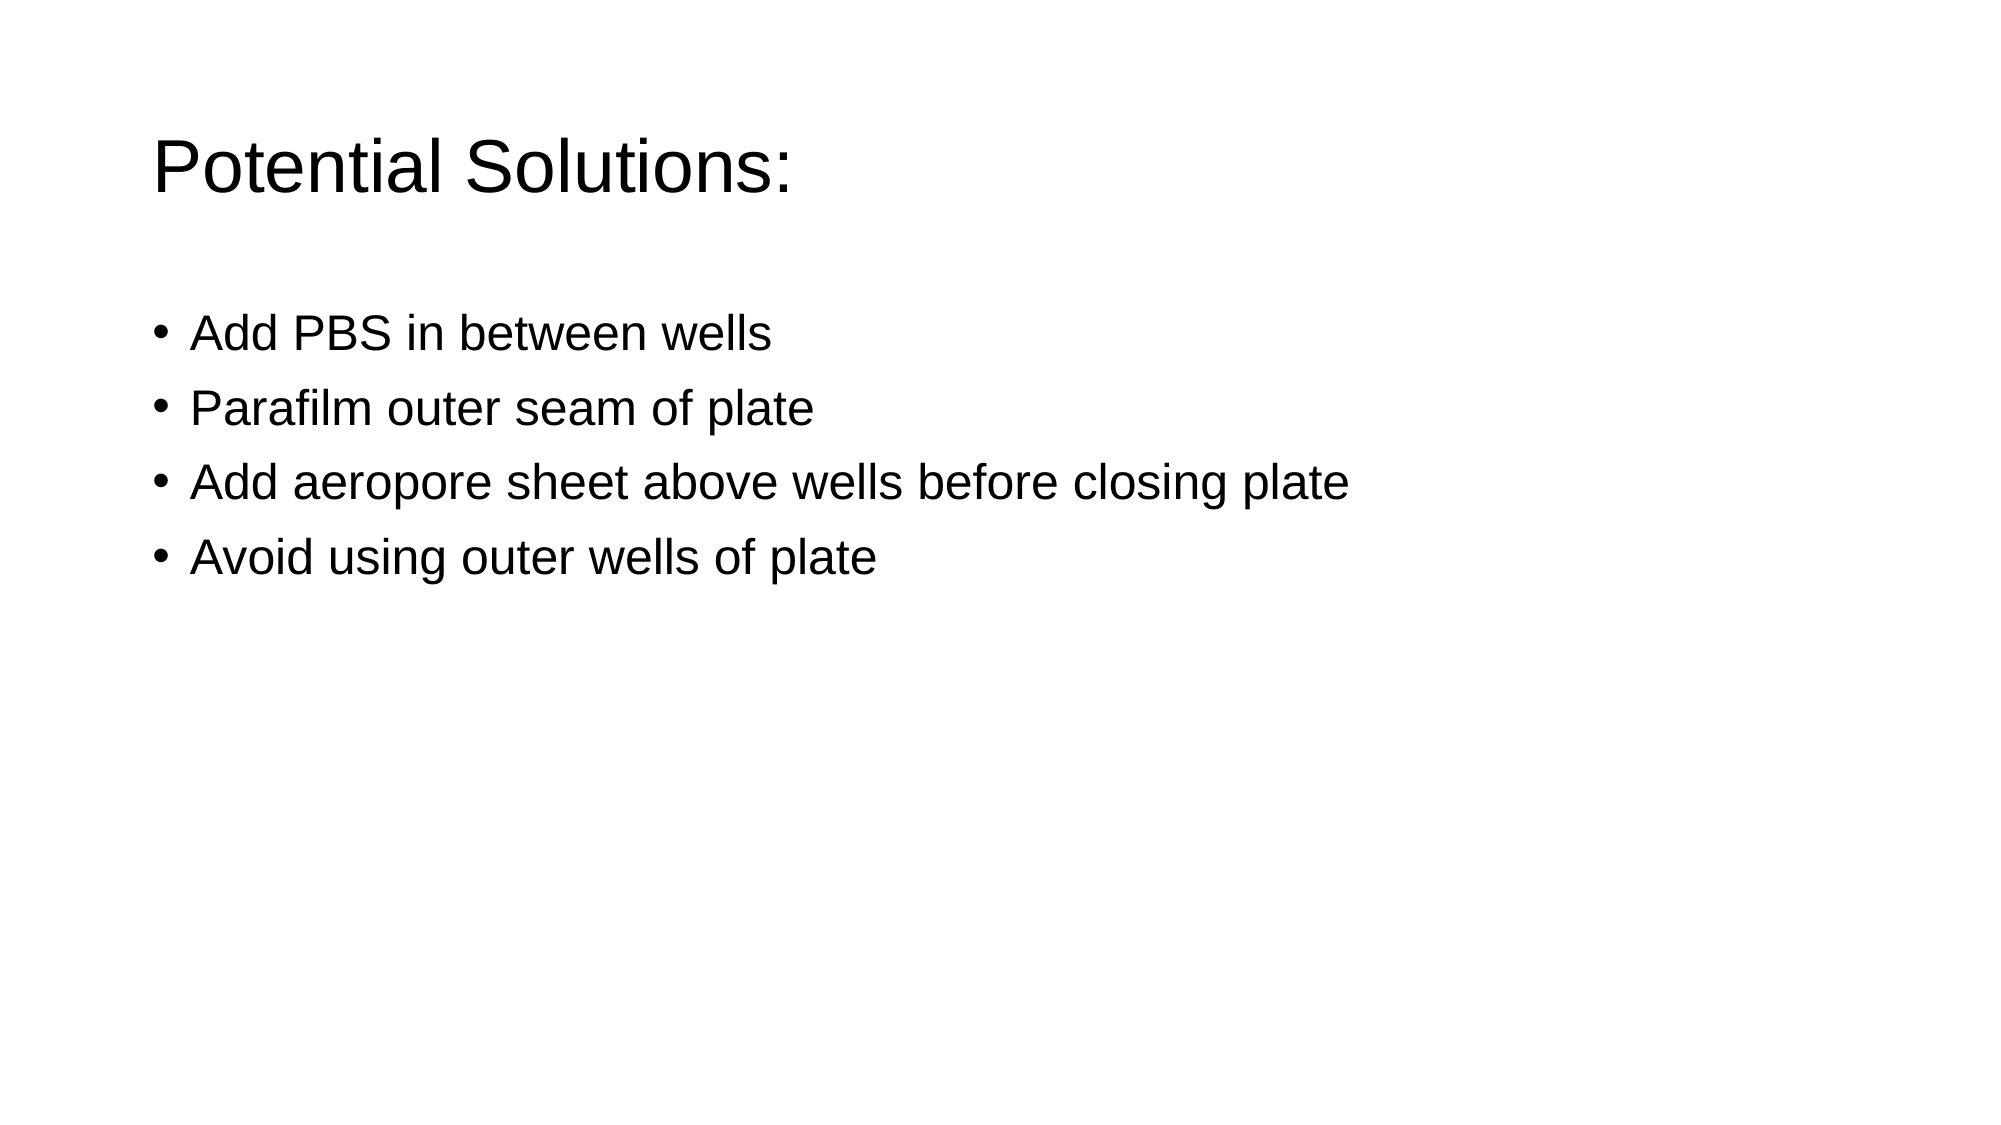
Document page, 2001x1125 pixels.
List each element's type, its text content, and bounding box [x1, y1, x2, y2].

list Add PBS in between wells Parafilm outer seam of plate Add aeropore sheet above wells before closing plate Avoid using outer wells of plate [137, 299, 1863, 1014]
title Potential Solutions: [137, 59, 1863, 278]
